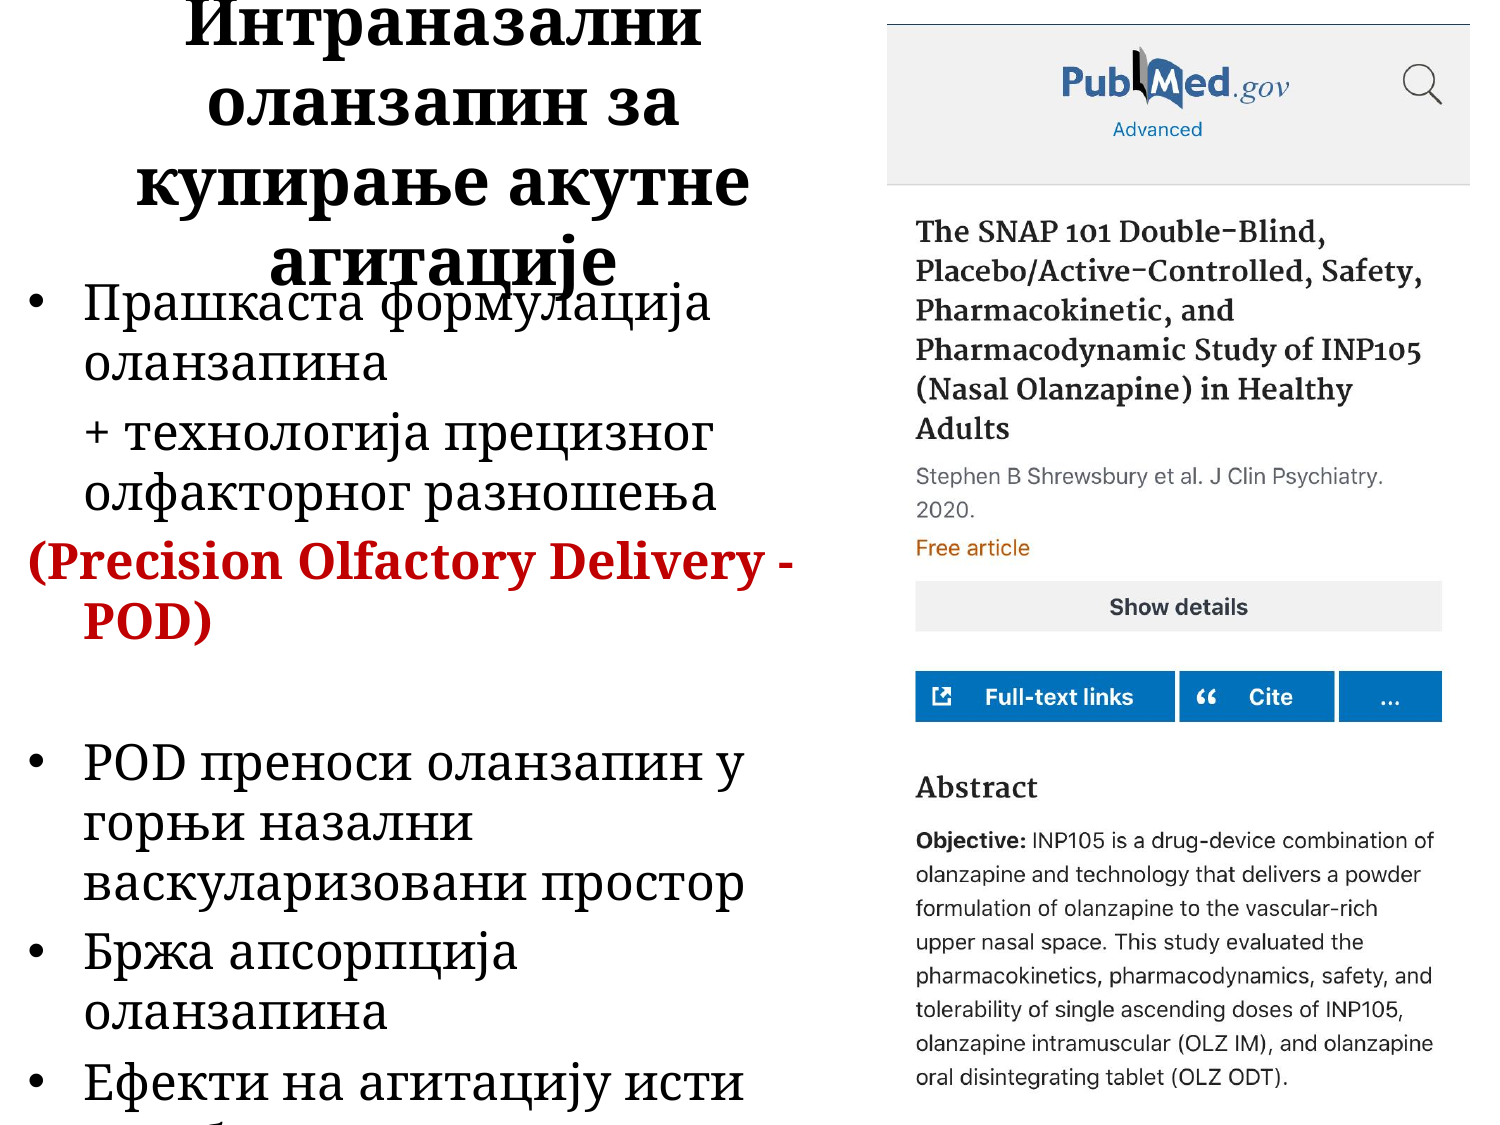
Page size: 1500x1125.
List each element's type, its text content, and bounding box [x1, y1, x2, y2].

list Прашкаста формулација оланзапина + технологија прецизног олфакторног разношења (Precision Olfactory Delivery - POD) POD преноси оланзапин у горњи назални васкуларизовани простор Бржа апсорпција оланзапина Ефекти на агитацију исти или бољи Нежељени ефекти мање изражени [12, 262, 851, 1006]
title Интраназални оланзапин за купирање акутне агитације [37, 44, 851, 233]
picture [887, 24, 1470, 1110]
